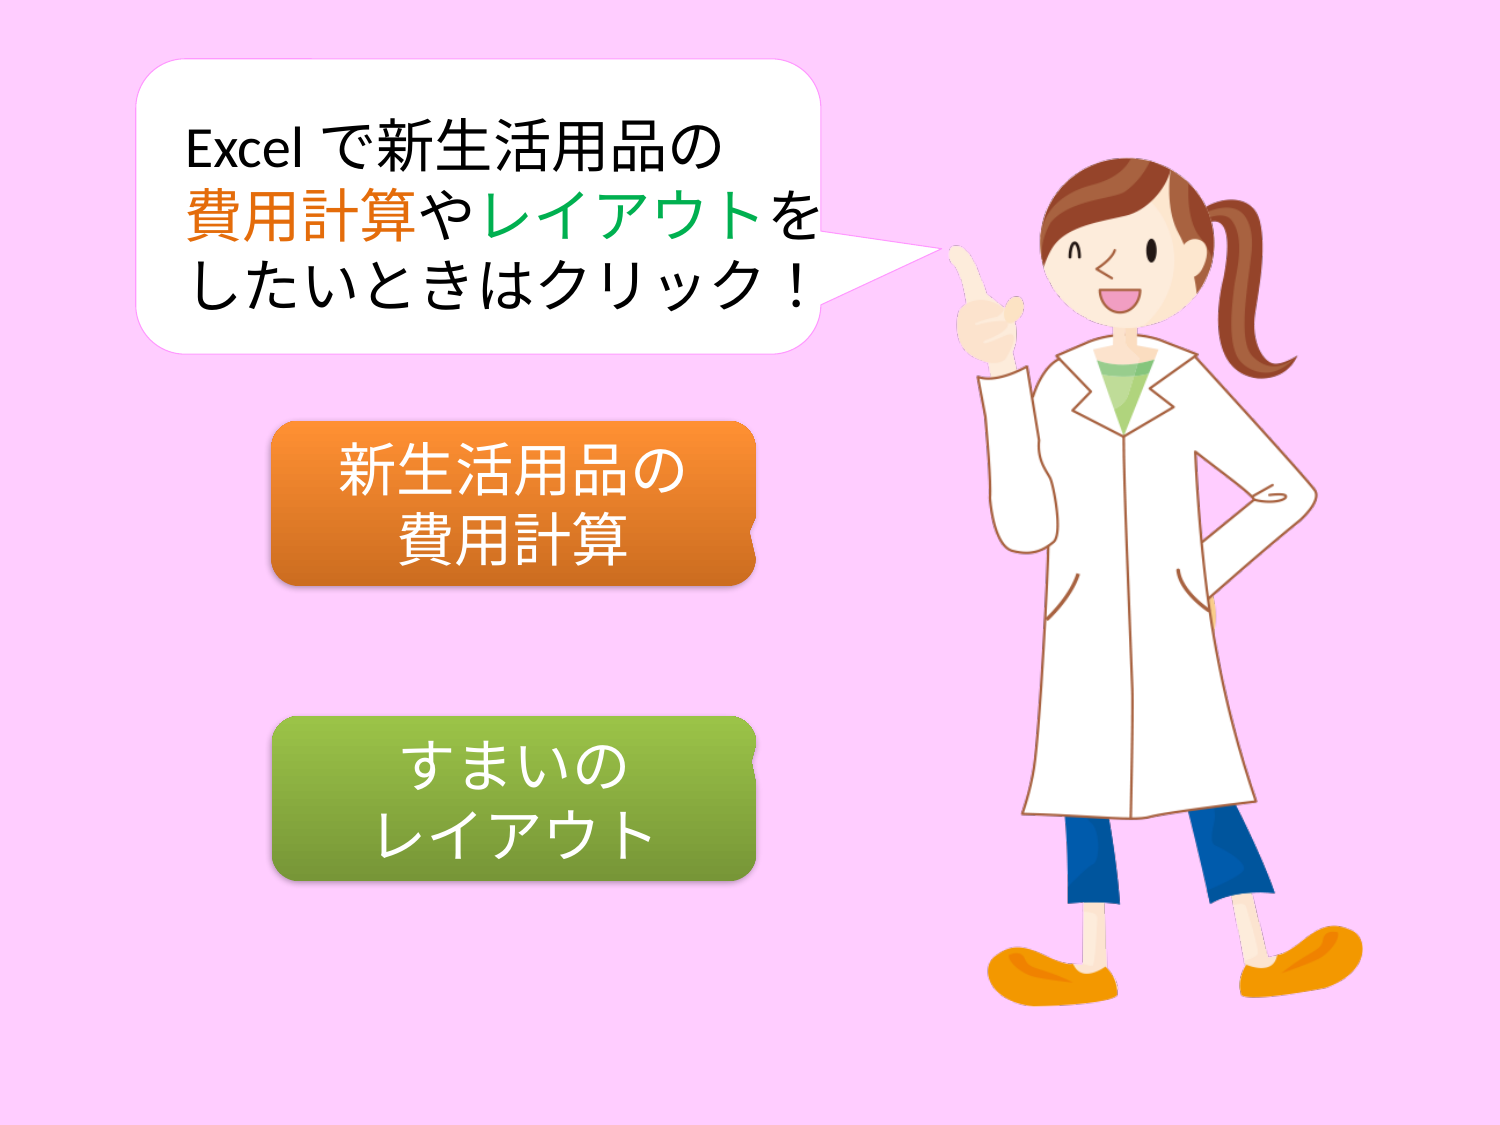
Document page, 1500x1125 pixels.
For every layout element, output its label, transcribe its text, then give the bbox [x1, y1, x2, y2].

text_box Excelで新生活用品の 費用計算やレイアウトを したいときはクリック！ [169, 101, 841, 327]
text_box すまいの レイアウト [271, 715, 757, 882]
picture [938, 145, 1377, 1027]
text_box [841, 231, 933, 298]
text_box 新生活用品の 費用計算 [271, 420, 756, 587]
text_box [133, 56, 823, 357]
